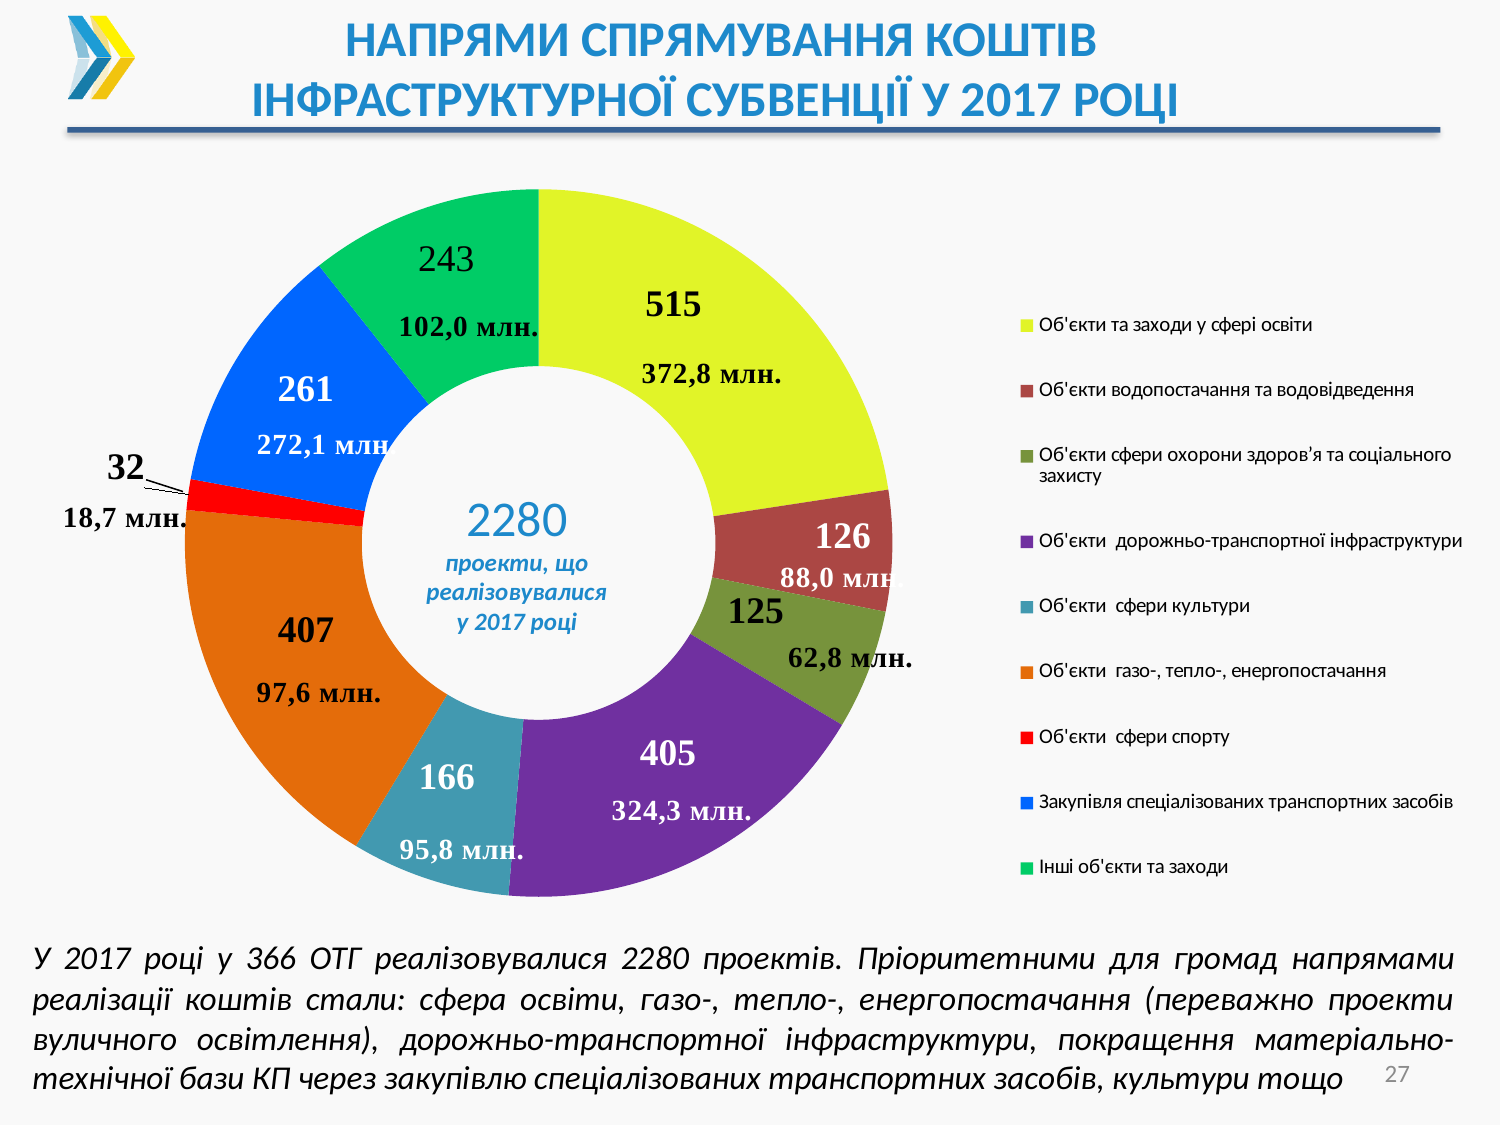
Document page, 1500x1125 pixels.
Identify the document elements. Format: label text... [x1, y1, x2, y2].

text_box У 2017 році у 366 ОТГ реалізовувалися 2280 проектів. Пріоритетними для громад напрямами реалізації коштів стали: сфера освіти, газо-, тепло-, енергопостачання (переважно проекти вуличного освітлення), дорожньо-транспортної інфраструктури, покращення матеріально-технічної бази КП через закупівлю спеціалізованих транспортних засобів, культури тощо [17, 951, 1471, 1083]
picture [43, 5, 147, 109]
text_box [146, 109, 1101, 124]
text_box НАПРЯМИ СПРЯМУВАННЯ КОШТІВ ІНФРАСТРУКТУРНОЇ СУБВЕНЦІЇ У 2017 РОЦІ [151, 24, 1368, 109]
chart [47, 126, 1484, 1059]
slide_number 27 [1074, 1083, 1425, 1103]
